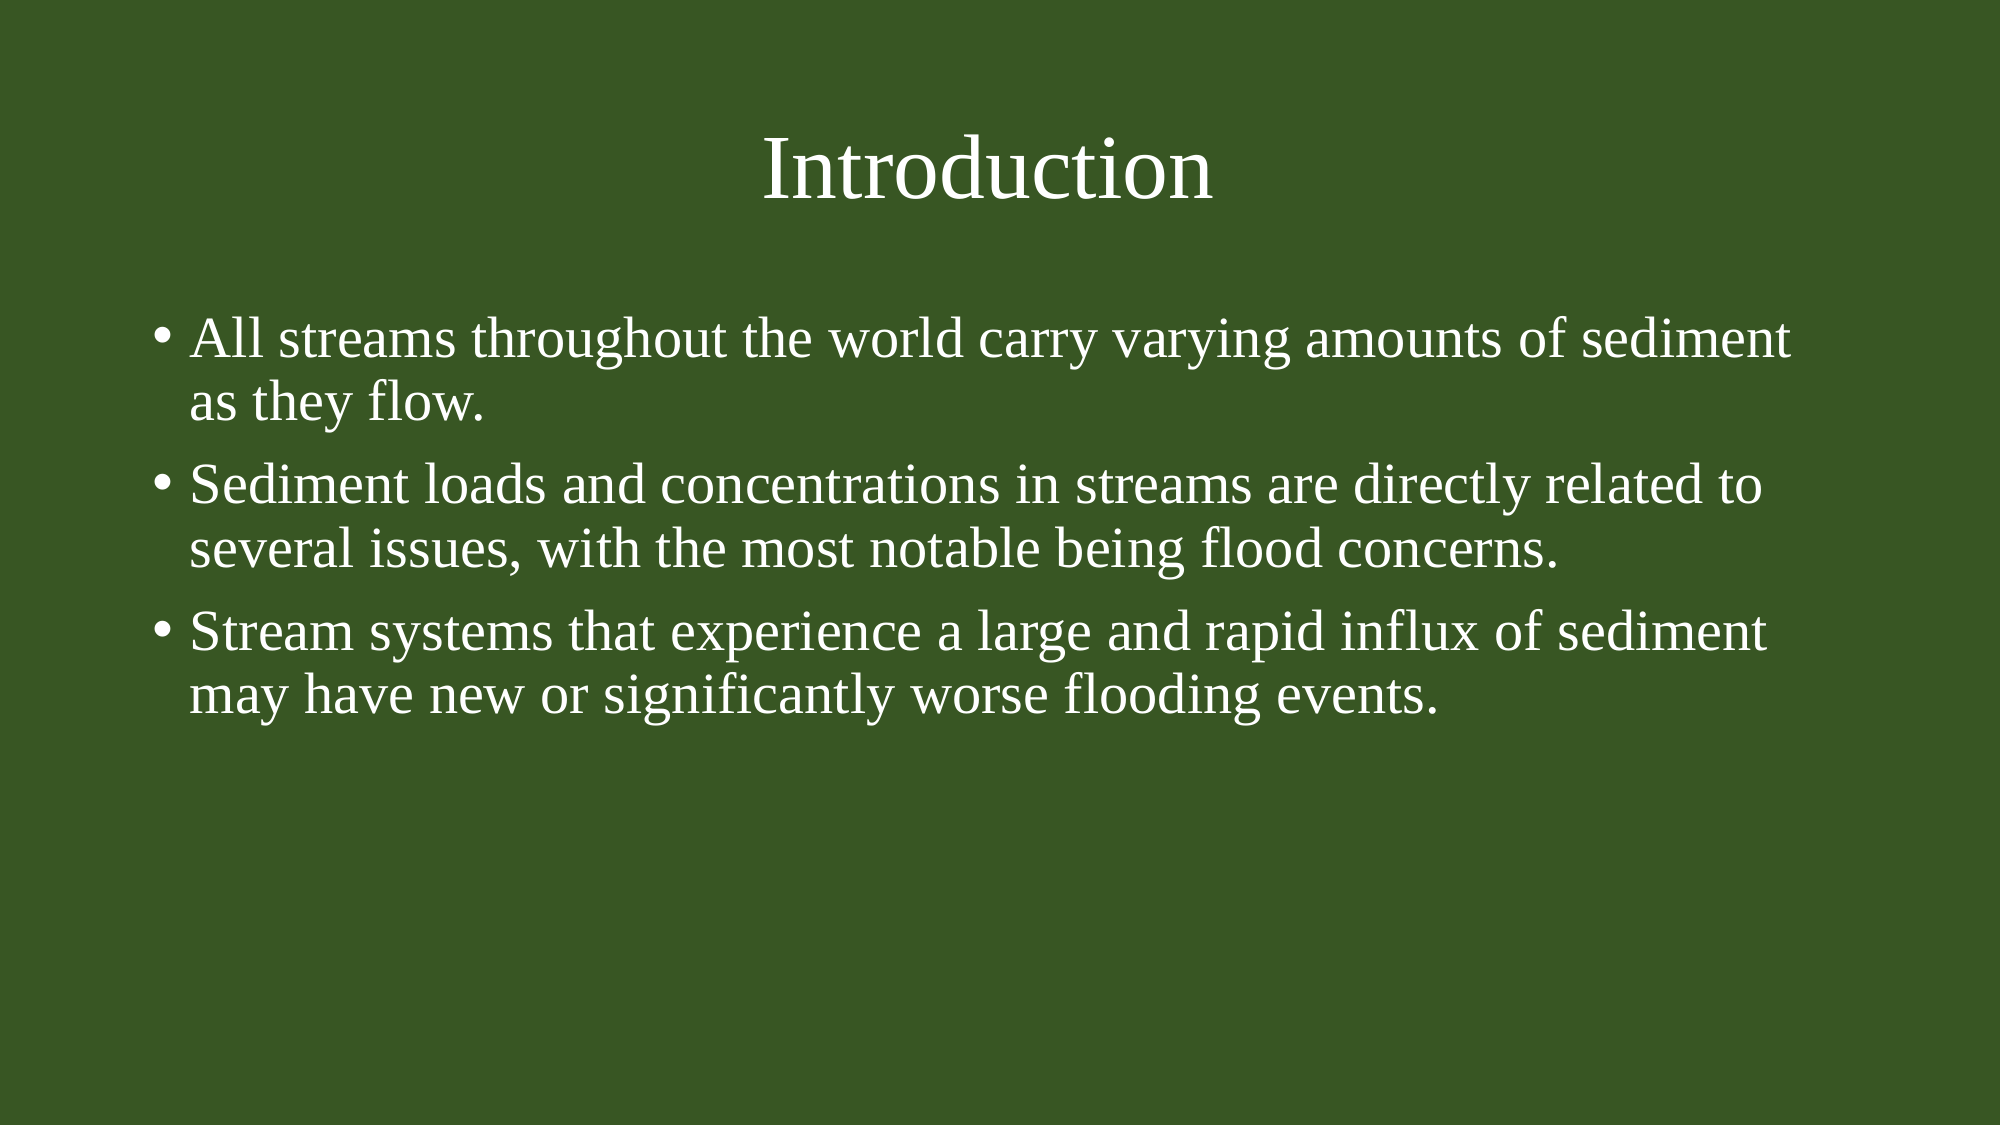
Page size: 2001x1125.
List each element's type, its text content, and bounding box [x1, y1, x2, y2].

list All streams throughout the world carry varying amounts of sediment as they flow. Sediment loads and concentrations in streams are directly related to several issues, with the most notable being flood concerns. Stream systems that experience a large and rapid influx of sediment may have new or significantly worse flooding events. [137, 299, 1863, 1014]
title Introduction [137, 59, 1863, 278]
